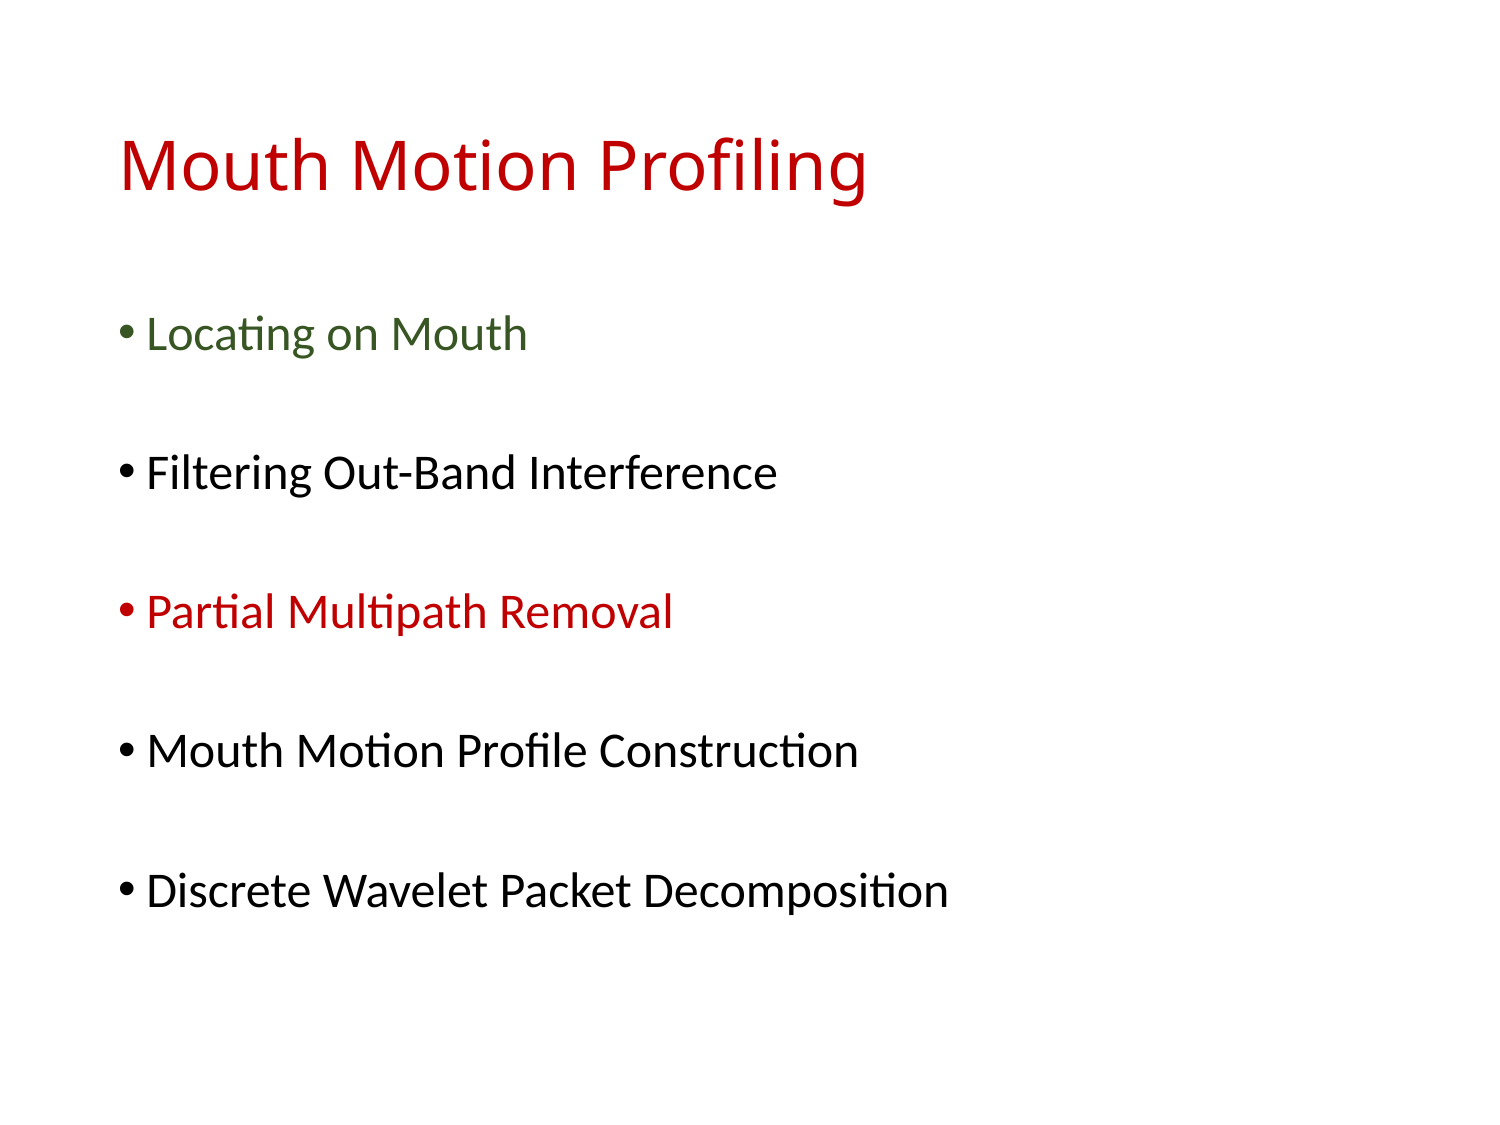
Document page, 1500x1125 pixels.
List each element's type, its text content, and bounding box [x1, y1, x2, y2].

title Mouth Motion Profiling [103, 59, 1397, 278]
list Locating on Mouth Filtering Out-Band Interference Partial Multipath Removal Mouth Motion Profile Construction Discrete Wavelet Packet Decomposition [103, 299, 1397, 1014]
